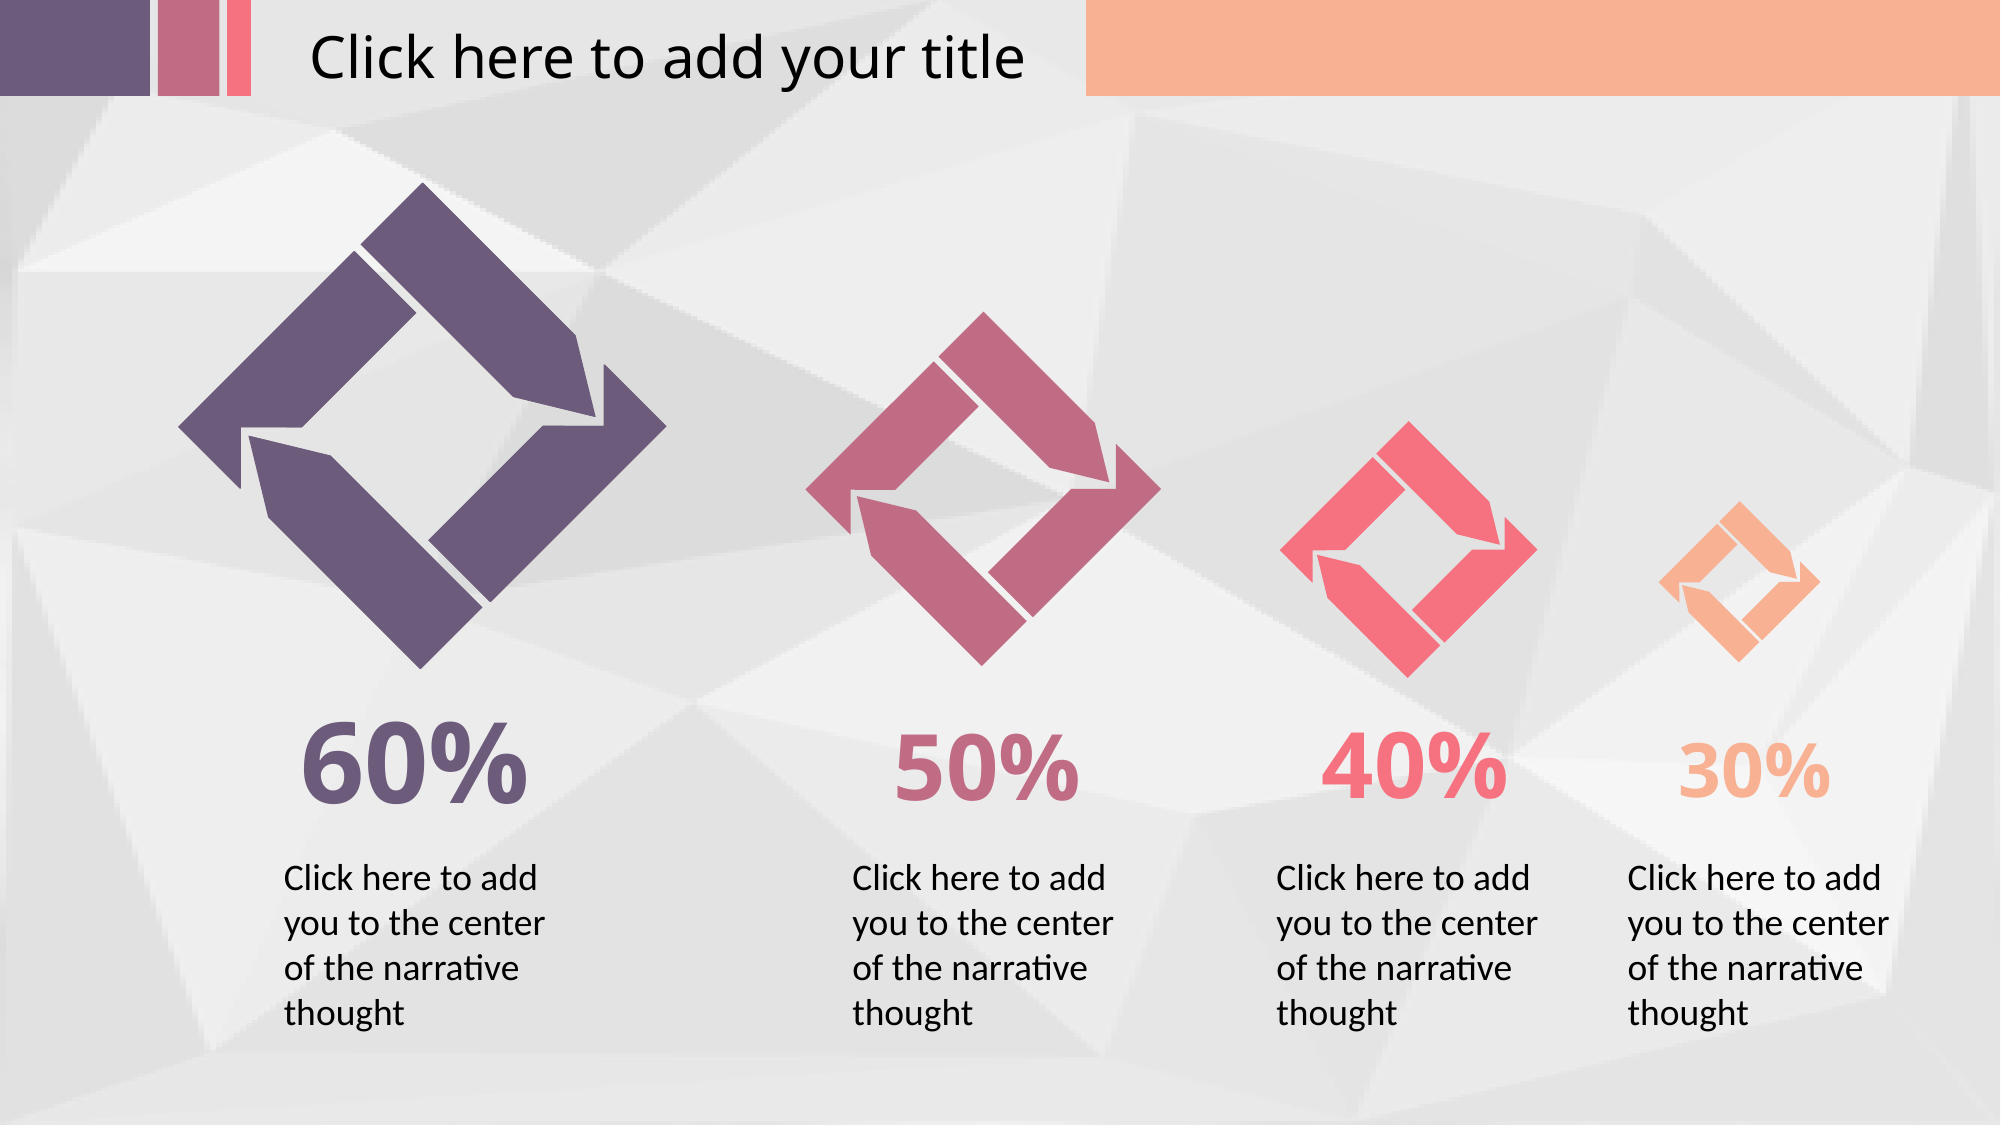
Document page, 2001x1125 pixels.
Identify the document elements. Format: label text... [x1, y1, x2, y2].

text_box Click here to add your title [295, 12, 1042, 168]
text_box [227, 0, 251, 96]
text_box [801, 303, 1166, 1043]
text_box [1259, 415, 1565, 1043]
text_box [1086, 0, 2000, 96]
picture [0, 0, 2001, 1125]
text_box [1611, 497, 1916, 1043]
text_box [157, 0, 220, 96]
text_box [172, 171, 673, 1043]
text_box [0, 0, 150, 96]
